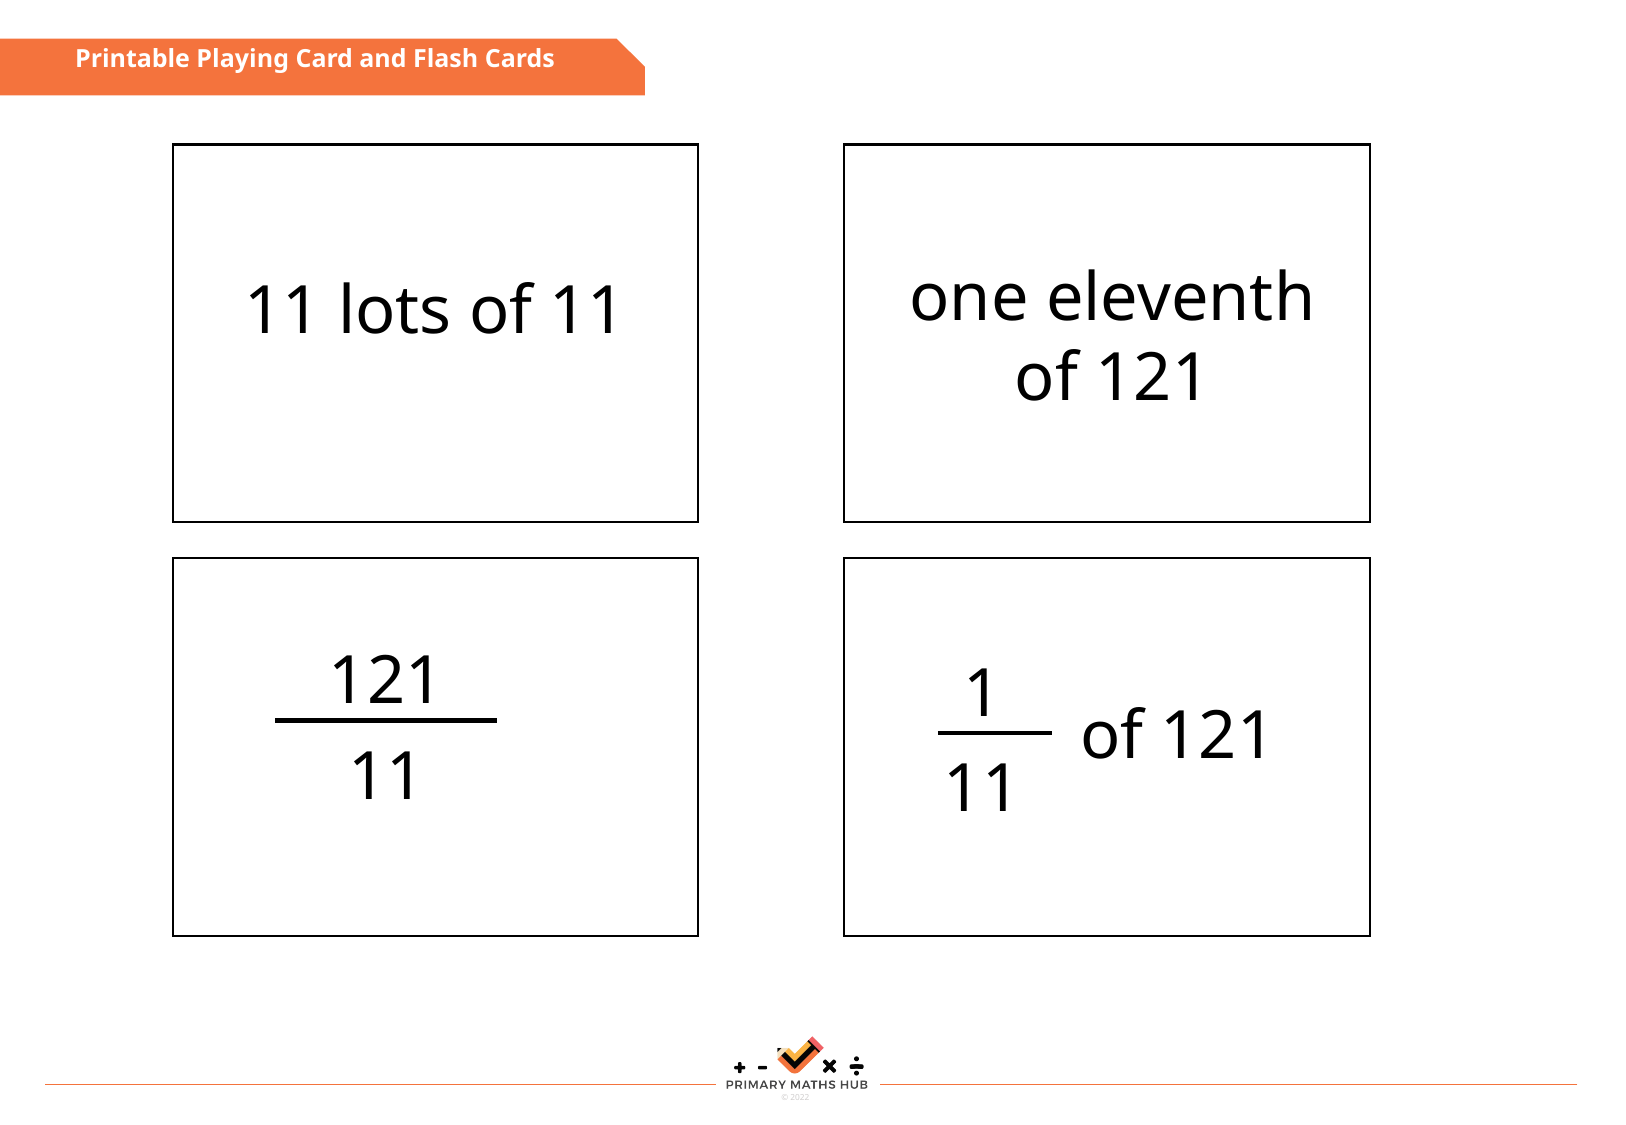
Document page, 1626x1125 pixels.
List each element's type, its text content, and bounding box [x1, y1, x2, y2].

text_box [843, 143, 1371, 523]
table_cell 11 [913, 733, 1052, 828]
text_box of 121 [1058, 684, 1298, 780]
text_box [172, 355, 699, 523]
table_header 121 [275, 625, 497, 718]
picture [722, 1034, 872, 1094]
text_box [172, 143, 699, 259]
text_box Printable Playing Card and Flash Cards [0, 37, 646, 97]
text_box [843, 557, 1371, 937]
text_box one eleventh of 121 [879, 246, 1346, 422]
table_cell 11 [275, 723, 497, 815]
text_box © 2022 [720, 1084, 870, 1110]
text_box 11 lots of 11 [172, 259, 699, 355]
table_header 1 [913, 638, 1052, 733]
text_box [172, 557, 699, 937]
